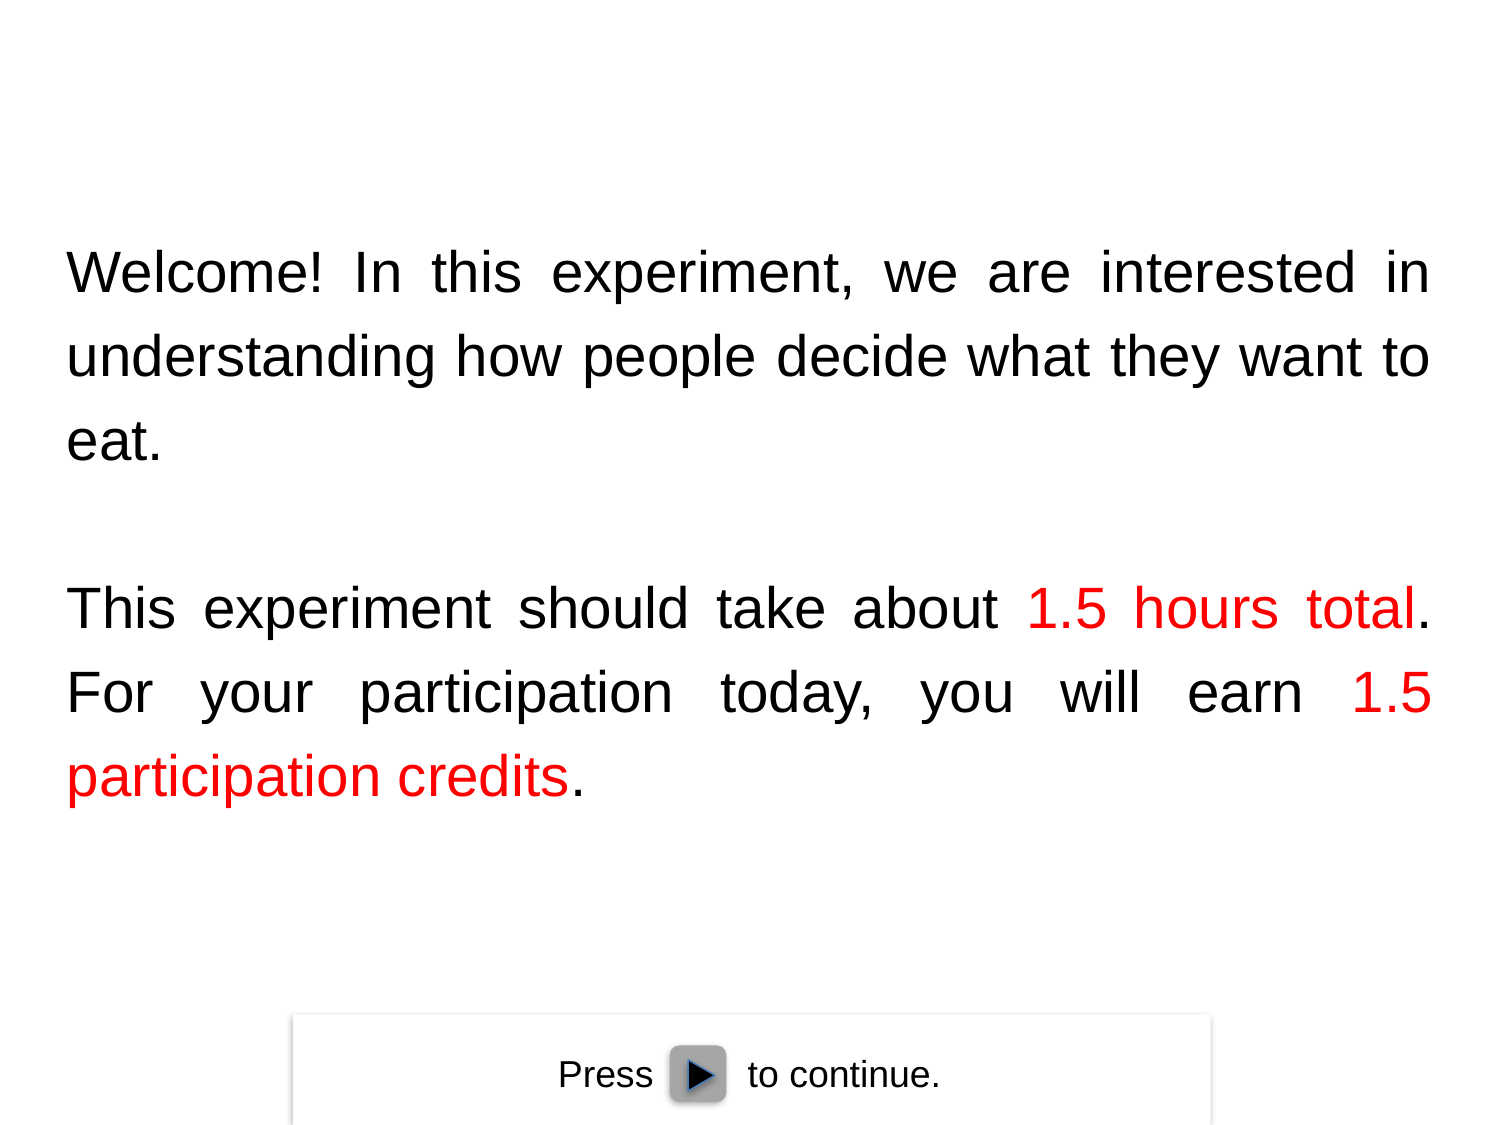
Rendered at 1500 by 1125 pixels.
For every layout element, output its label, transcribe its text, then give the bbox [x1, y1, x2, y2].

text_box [540, 1042, 960, 1104]
text_box Welcome! In this experiment, we are interested in understanding how people decide what they want to eat. This experiment should take about 1.5 hours total. For your participation today, you will earn 1.5 participation credits. [52, 212, 1448, 816]
text_box [292, 1014, 1212, 1125]
